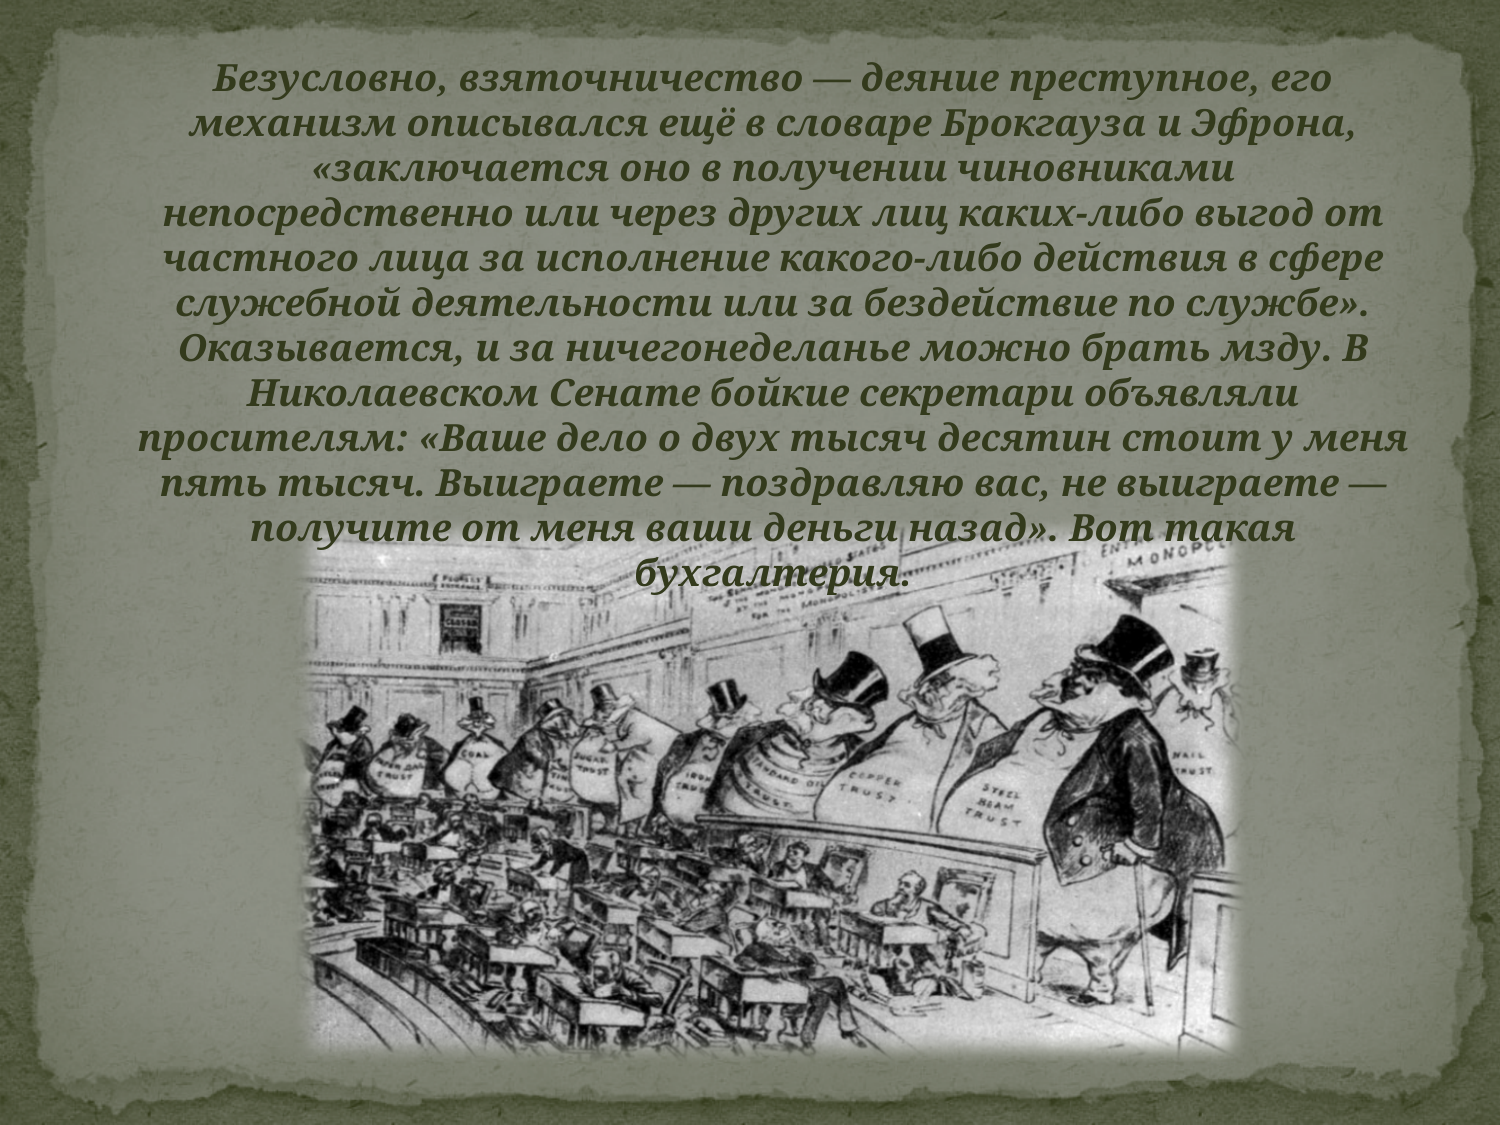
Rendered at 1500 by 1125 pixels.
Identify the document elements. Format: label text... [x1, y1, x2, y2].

picture [294, 517, 1249, 1066]
text_box Безусловно, взяточничество — деяние преступное, его механизм описывался ещё в словаре Брокгауза и Эфрона, «заключается оно в получении чиновниками непосредственно или через других лиц каких-либо выгод от частного лица за исполнение какого-либо действия в сфере служебной деятельности или за бездействие по службе». Оказывается, и за ничегонеделанье можно брать мзду. В Николаевском Сенате бойкие секретари объявляли просителям: «Ваше дело о двух тысяч десятин стоит у меня пять тысяч. Выиграете — поздравляю вас, не выиграете — получите от меня ваши деньги назад». Вот такая бухгалтерия. [117, 46, 1430, 602]
